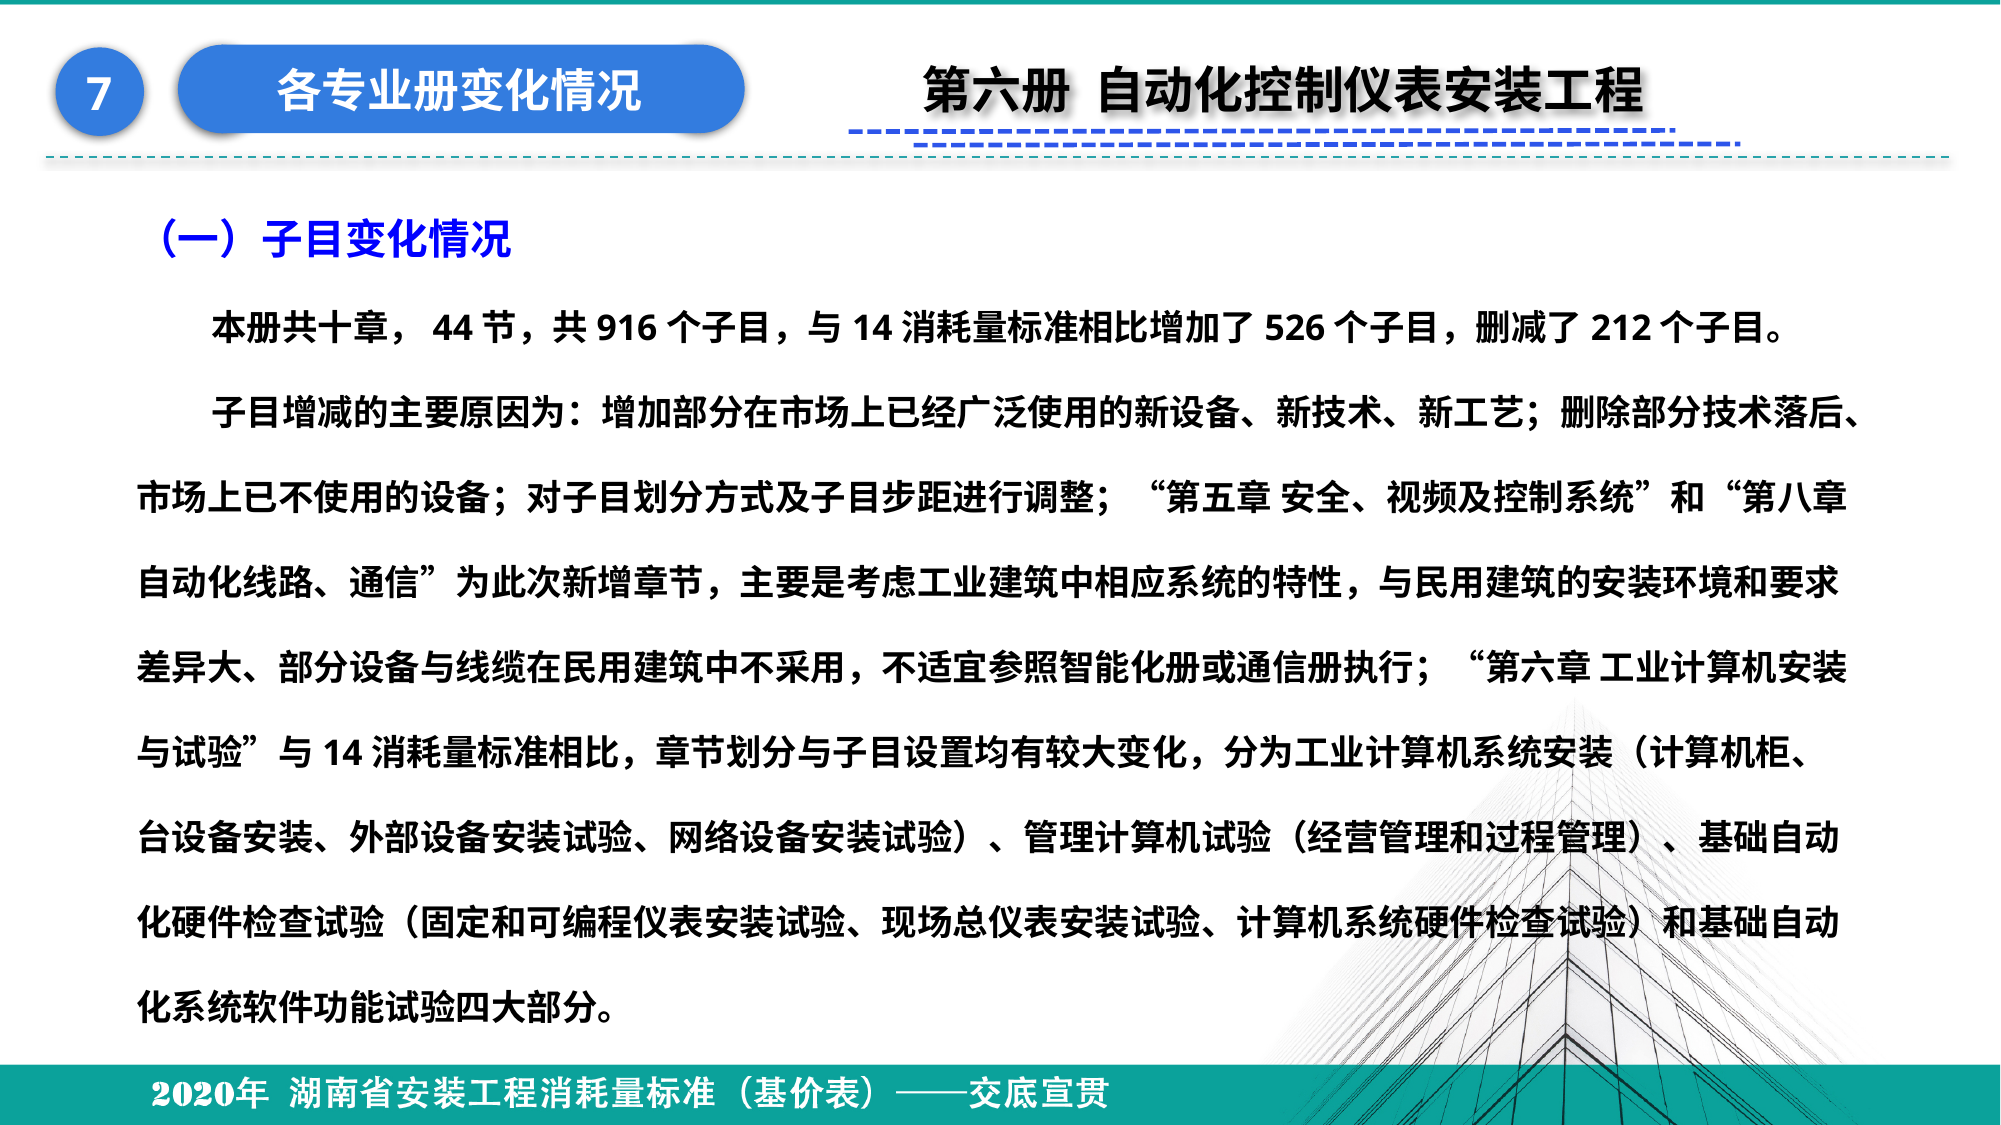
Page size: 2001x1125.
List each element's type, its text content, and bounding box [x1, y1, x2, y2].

slide_number [1918, 0, 2000, 52]
text_box （一）子目变化情况 本册共十章，44节，共916个子目，与14消耗量标准相比增加了526个子目，删减了212个子目。 子目增减的主要原因为：增加部分在市场上已经广泛使用的新设备、新技术、新工艺；删除部分技术落后、市场上已不使用的设备；对子目划分方式及子目步距进行调整；“第五章 安全、视频及控制系统”和“第八章 自动化线路、通信”为此次新增章节，主要是考虑工业建筑中相应系统的特性，与民用建筑的安装环境和要求差异大、部分设备与线缆在民用建筑中不采用，不适宜参照智能化册或通信册执行；“第六章 工业计算机安装与试验”与14消耗量标准相比，章节划分与子目设置均有较大变化，分为工业计算机系统安装（计算机柜、台设备安装、外部设备安装试验、网络设备安装试验）、管理计算机试验（经营管理和过程管理）、基础自动化硬件检查试验（固定和可编程仪表安装试验、现场总仪表安装试验、计算机系统硬件检查试验）和基础自动化系统软件功能试验四大部分。 [121, 158, 1864, 1036]
picture [0, 0, 2001, 1125]
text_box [45, 44, 1955, 158]
